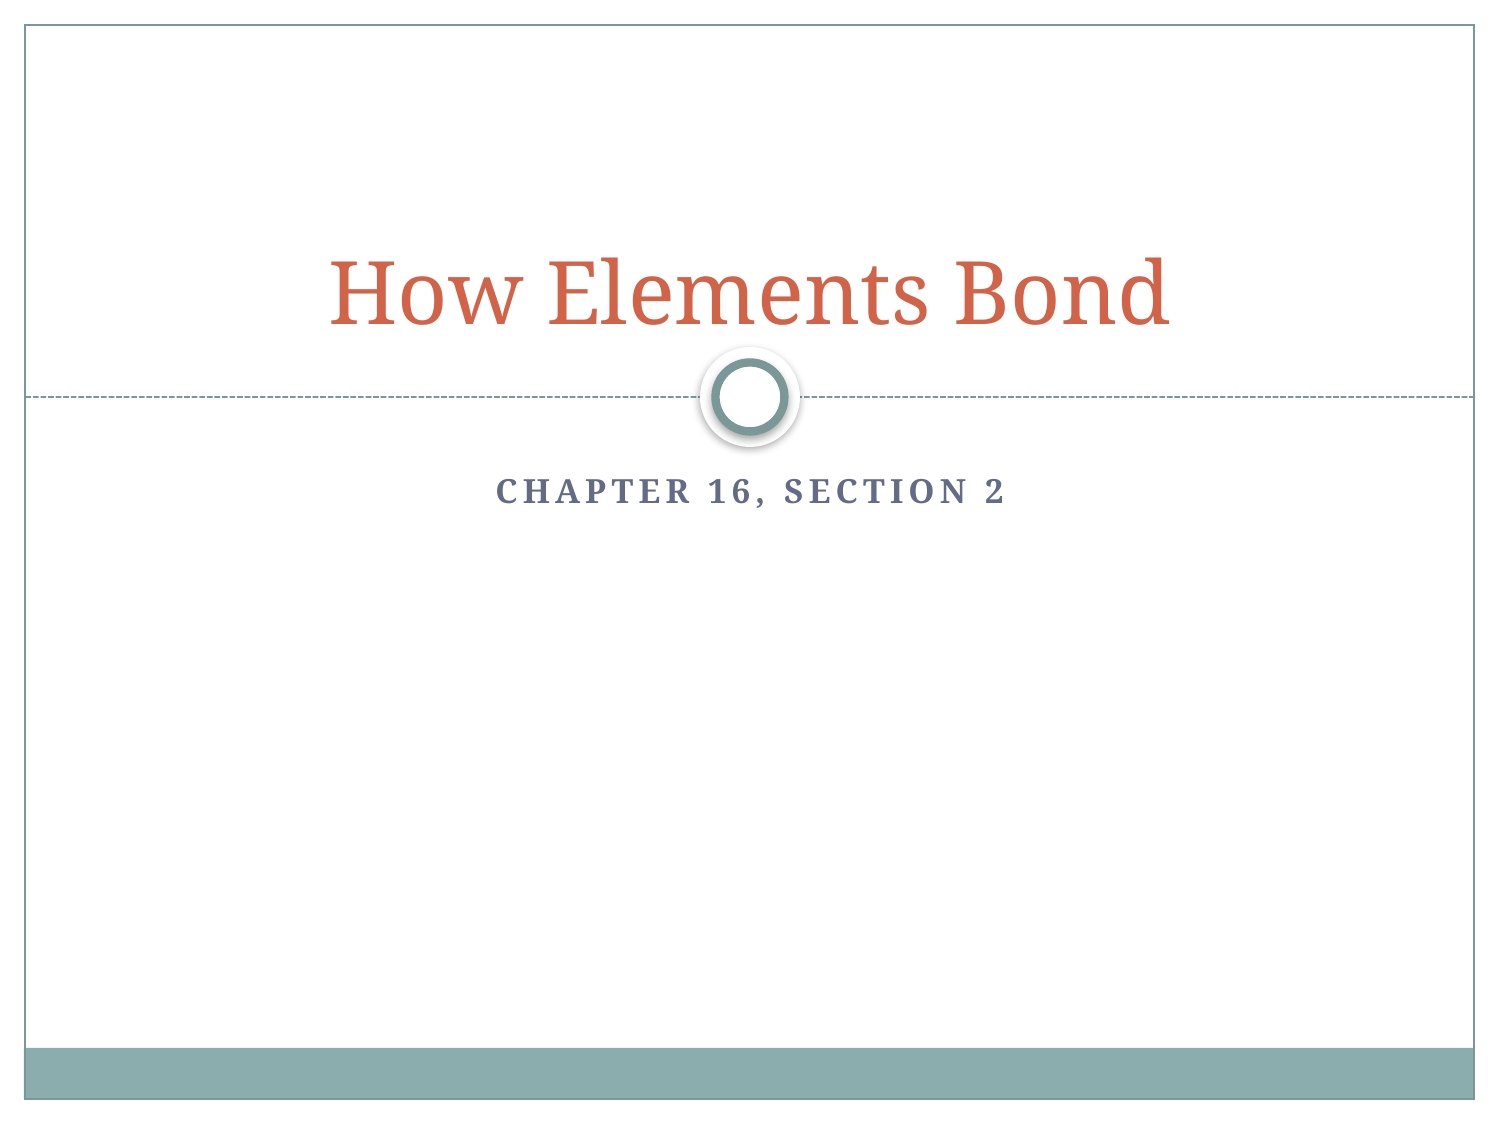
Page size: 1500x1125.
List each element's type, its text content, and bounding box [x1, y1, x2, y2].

subtitle Chapter 16, section 2 [225, 462, 1275, 750]
title How Elements Bond [112, 62, 1388, 350]
